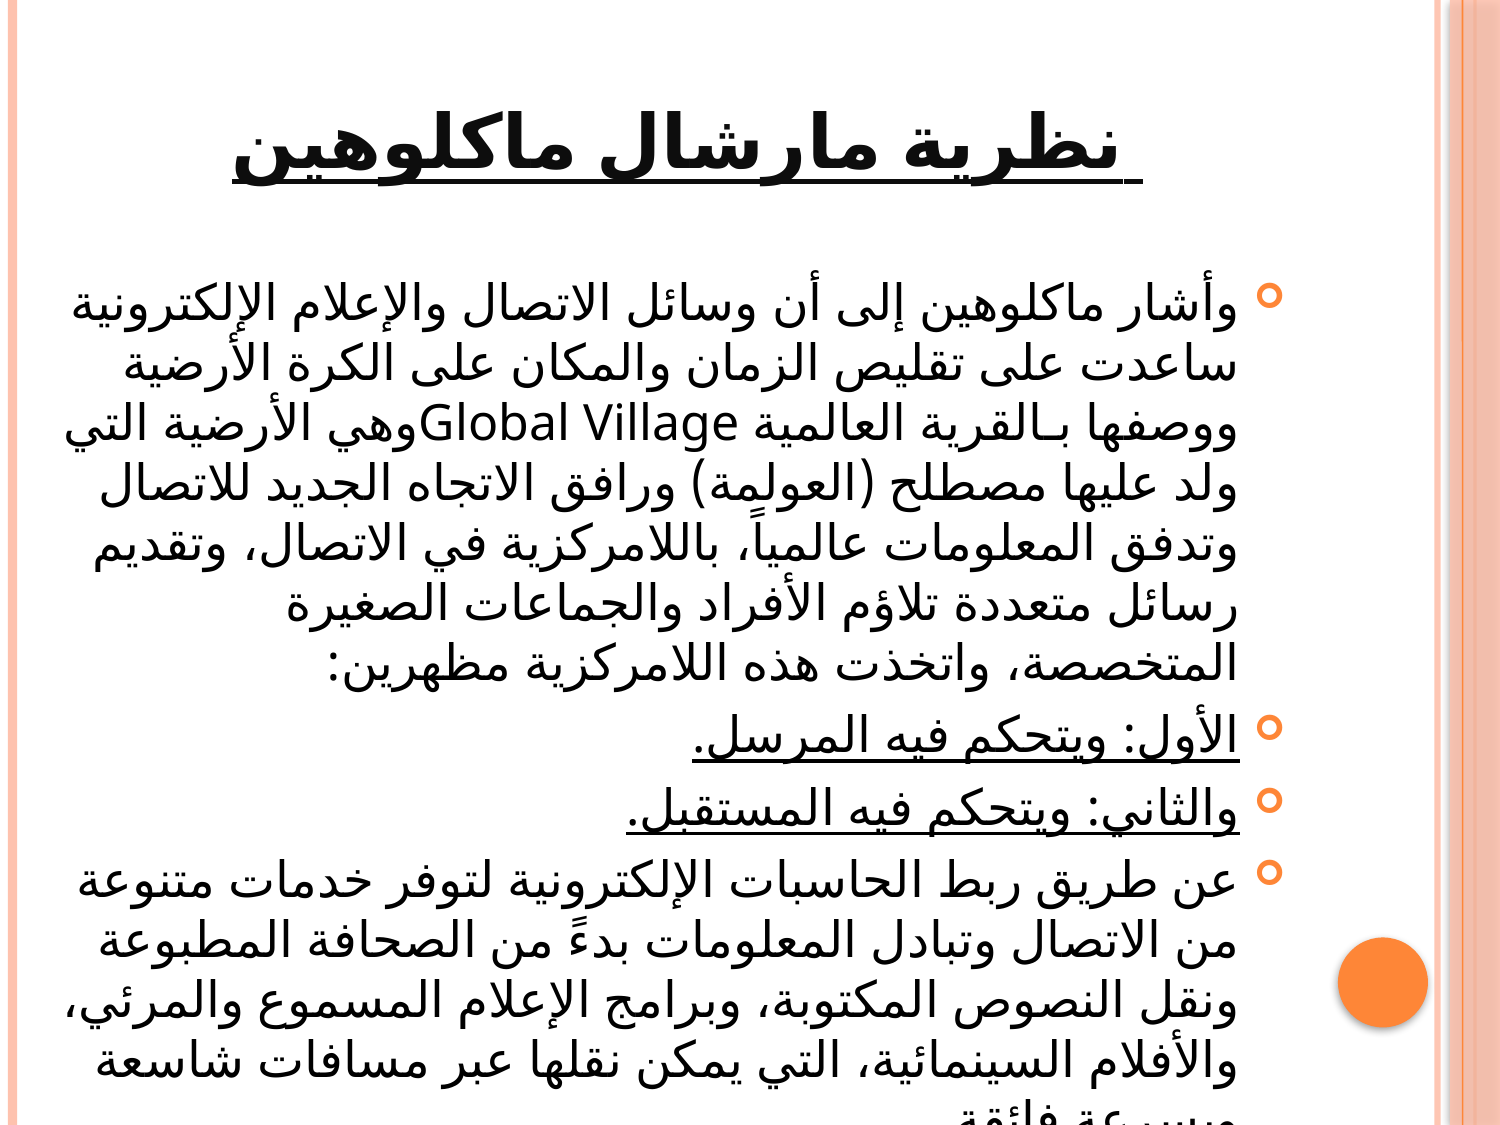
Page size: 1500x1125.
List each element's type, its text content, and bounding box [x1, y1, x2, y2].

title نظرية مارشال ماكلوهين [75, 45, 1300, 233]
list وأشار ماكلوهين إلى أن وسائل الاتصال والإعلام الإلكترونية ساعدت على تقليص الزمان والمكان على الكرة الأرضية ووصفها بـالقرية العالمية Global Villageوهي الأرضية التي ولد عليها مصطلح (العولمة) ورافق الاتجاه الجديد للاتصال وتدفق المعلومات عالمياً، باللامركزية في الاتصال، وتقديم رسائل متعددة تلاؤم الأفراد والجماعات الصغيرة المتخصصة، واتخذت هذه اللامركزية مظهرين: الأول: ويتحكم فيه المرسل. والثاني: ويتحكم فيه المستقبل. عن طريق ربط الحاسبات الإلكترونية لتوفر خدمات متنوعة من الاتصال وتبادل المعلومات بدءً من الصحافة المطبوعة ونقل النصوص المكتوبة، وبرامج الإعلام المسموع والمرئي، والأفلام السينمائية، التي يمكن نقلها عبر مسافات شاسعة وبسرعة فائقة. [46, 262, 1300, 1125]
